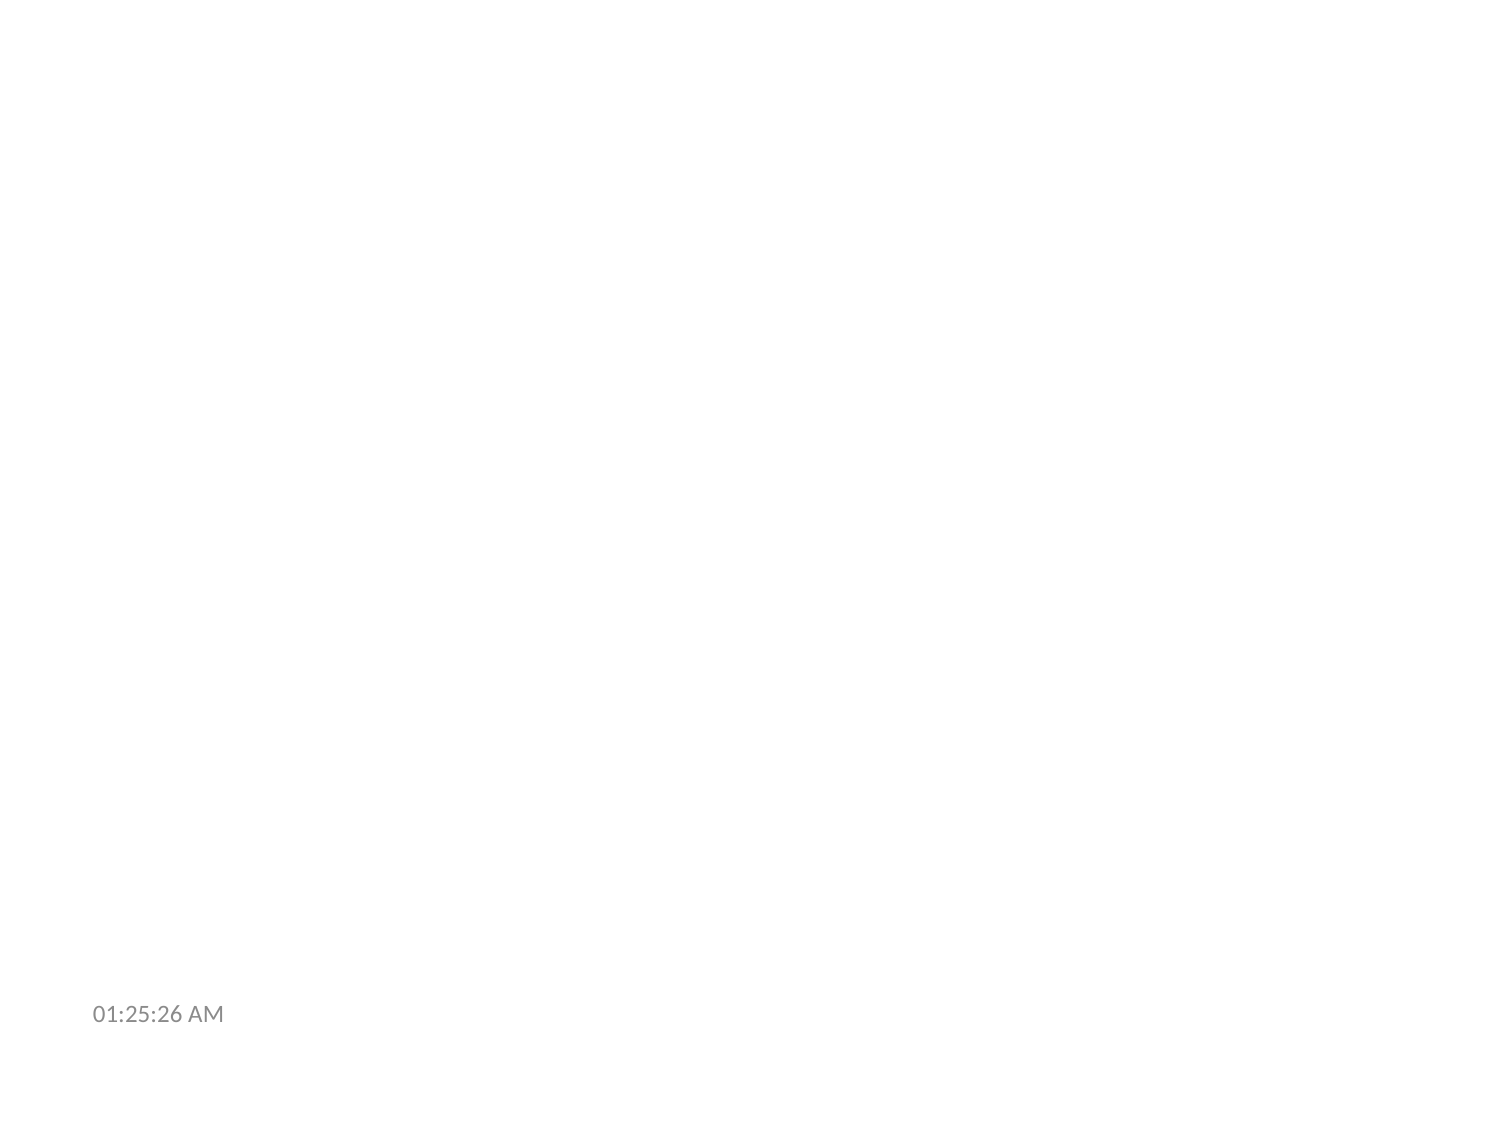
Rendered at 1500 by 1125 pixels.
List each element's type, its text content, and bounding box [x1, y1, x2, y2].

text_box 3:35:09 PM [77, 982, 428, 1043]
